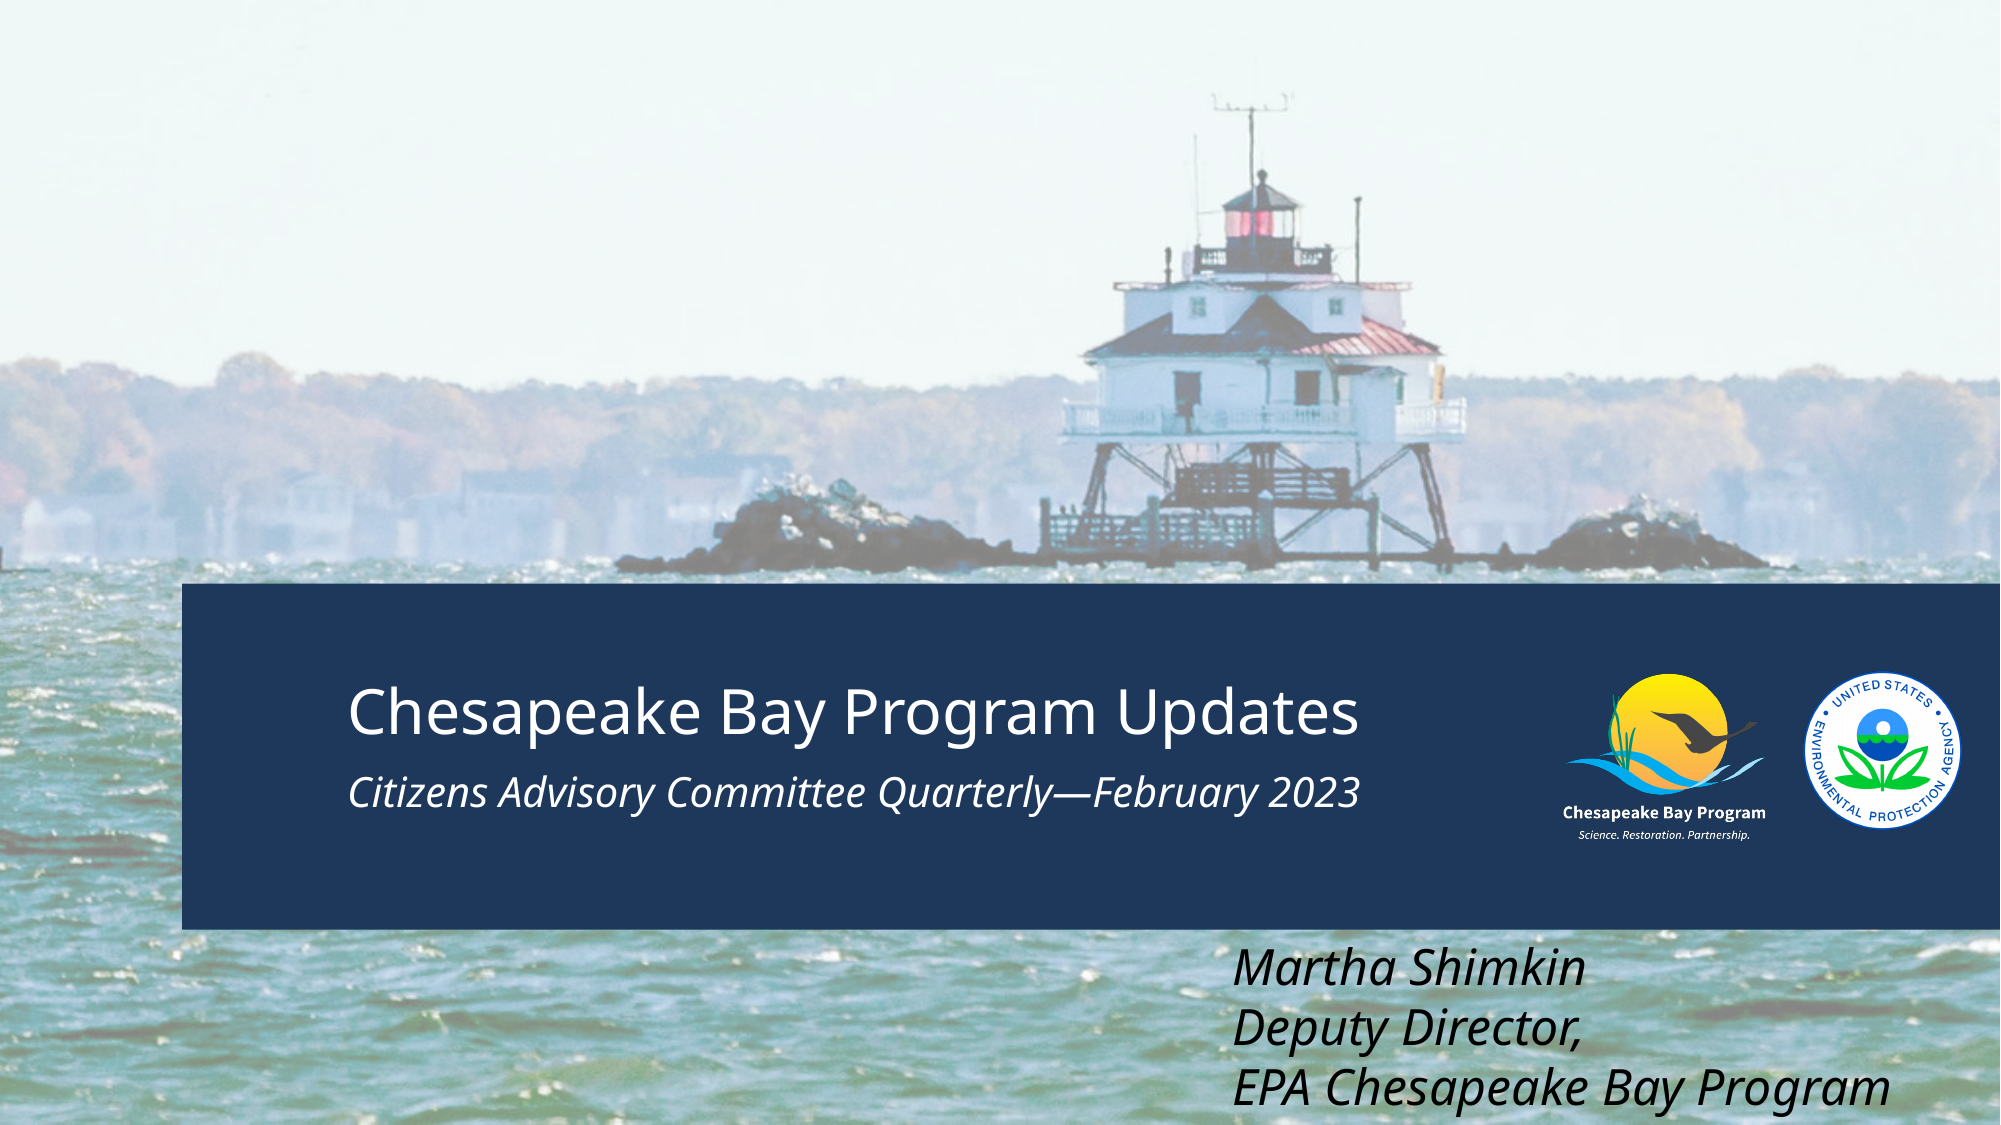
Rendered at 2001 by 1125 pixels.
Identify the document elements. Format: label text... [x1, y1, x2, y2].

title Chesapeake Bay Program Updates Citizens Advisory Committee Quarterly—February 2023 [182, 583, 2000, 930]
picture [1562, 671, 1766, 842]
text_box Martha Shimkin Deputy Director, EPA Chesapeake Bay Program [1217, 928, 1908, 1123]
picture [1803, 671, 1962, 830]
